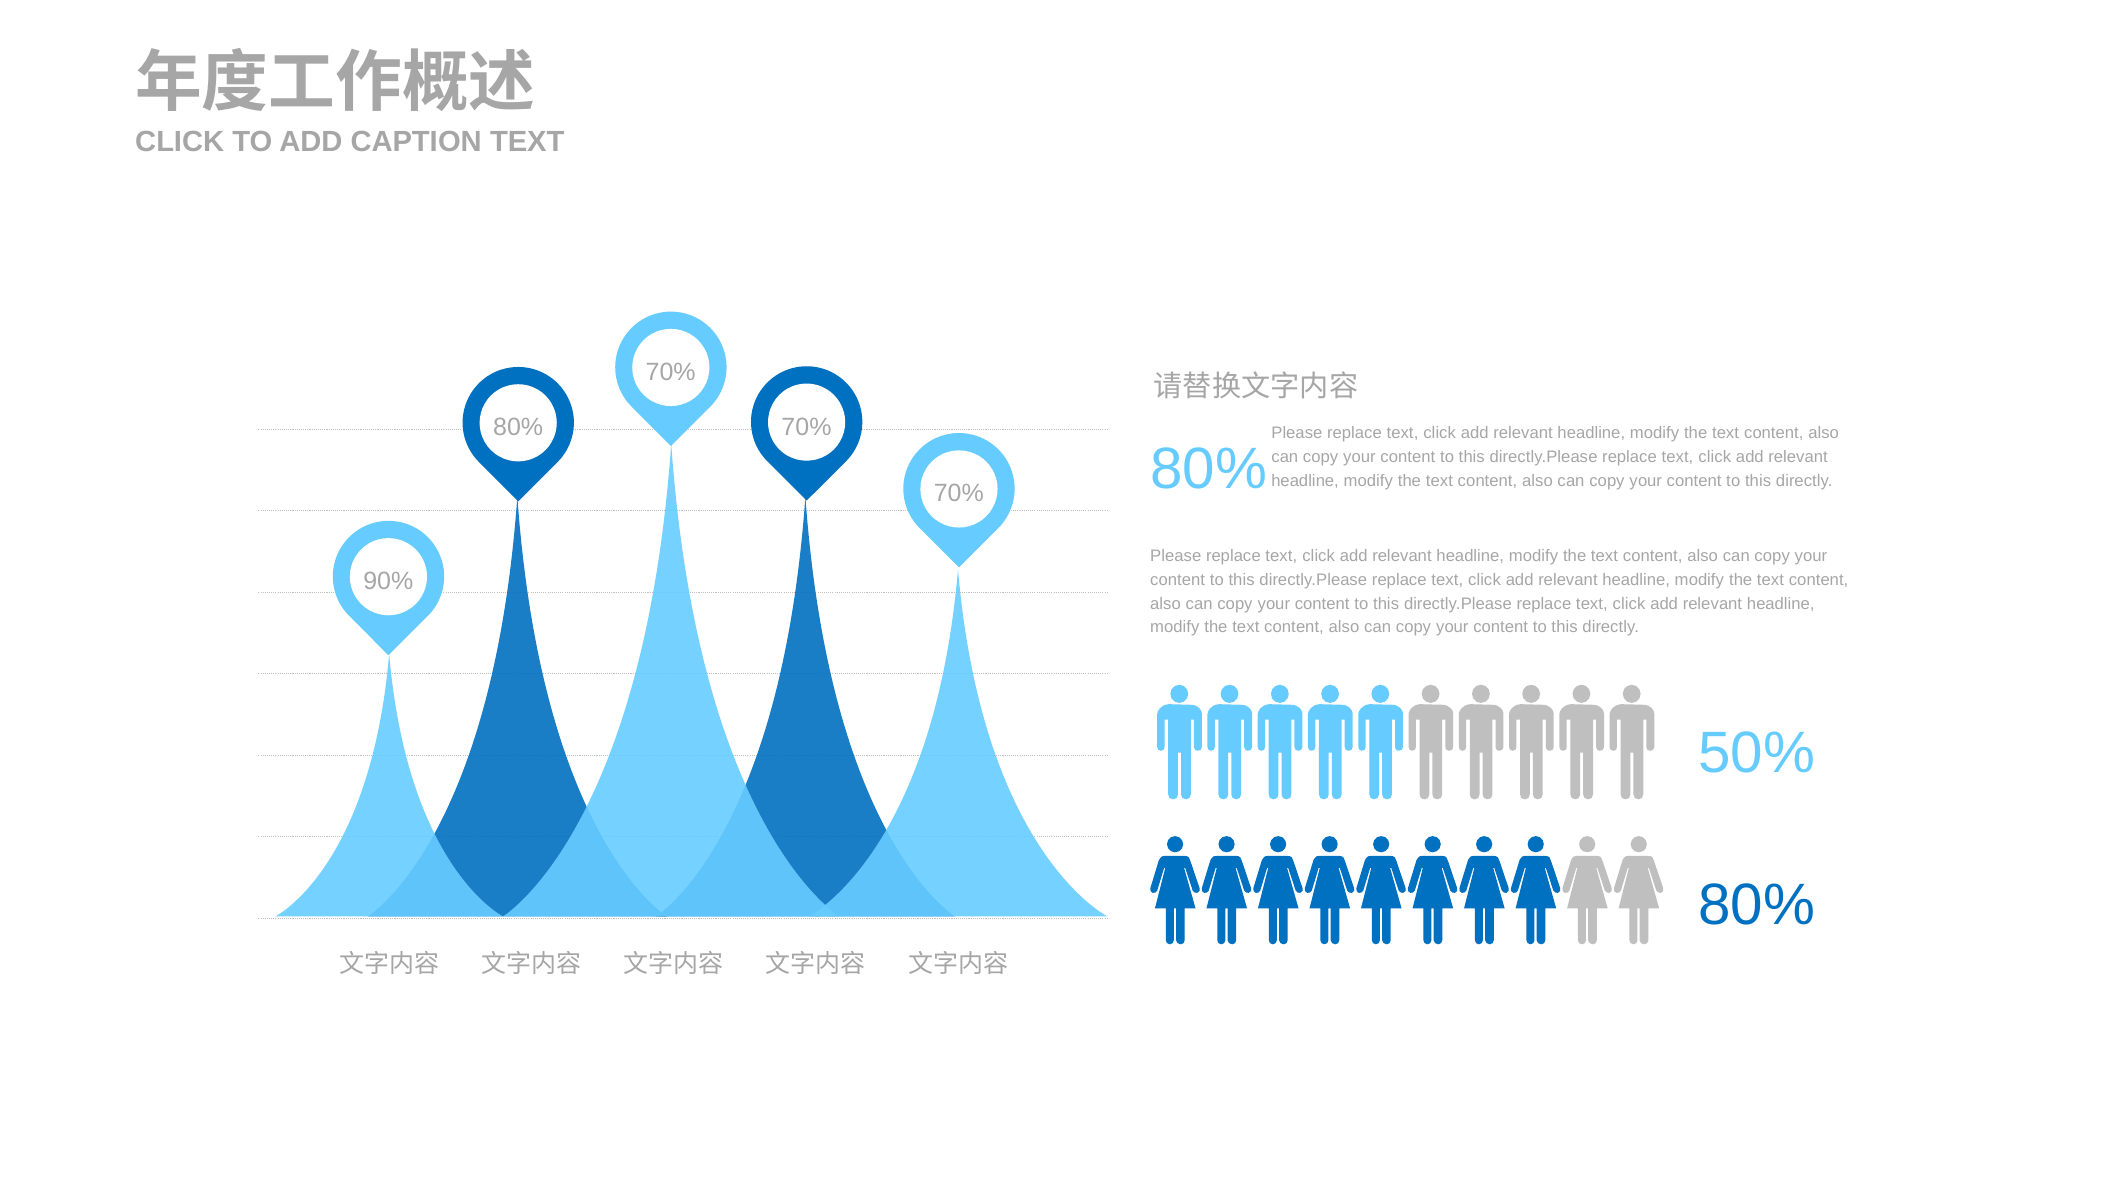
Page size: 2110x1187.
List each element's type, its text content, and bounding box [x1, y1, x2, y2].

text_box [462, 366, 574, 479]
text_box 文字内容 [339, 941, 440, 978]
text_box Please replace text, click add relevant headline, modify the text content, also can copy your content to this directly.Please replace text, click add relevant headline, modify the text content, also can copy your content to this directly. [1271, 417, 1850, 490]
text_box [903, 433, 1015, 545]
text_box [1149, 836, 1664, 945]
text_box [258, 429, 1108, 919]
text_box 文字内容 [765, 941, 866, 978]
text_box 80% [1150, 416, 1268, 501]
text_box 请替换文字内容 [1153, 360, 1463, 403]
text_box 50% [1698, 700, 1816, 785]
text_box 80% [1698, 852, 1816, 937]
text_box 文字内容 [481, 941, 582, 978]
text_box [1157, 684, 1655, 800]
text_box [332, 520, 445, 633]
text_box 文字内容 [907, 941, 1009, 978]
text_box CLICK TO ADD CAPTION TEXT [135, 122, 596, 158]
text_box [615, 311, 727, 423]
text_box Please replace text, click add relevant headline, modify the text content, also can copy your content to this directly.Please replace text, click add relevant headline, modify the text content, also can copy your content to this directly.Please replace text, click add relevant headline, modify the text content, also can copy your content to this directly. [1150, 540, 1850, 637]
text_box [750, 366, 863, 478]
text_box 文字内容 [623, 941, 724, 978]
text_box 年度工作概述 [135, 38, 596, 119]
